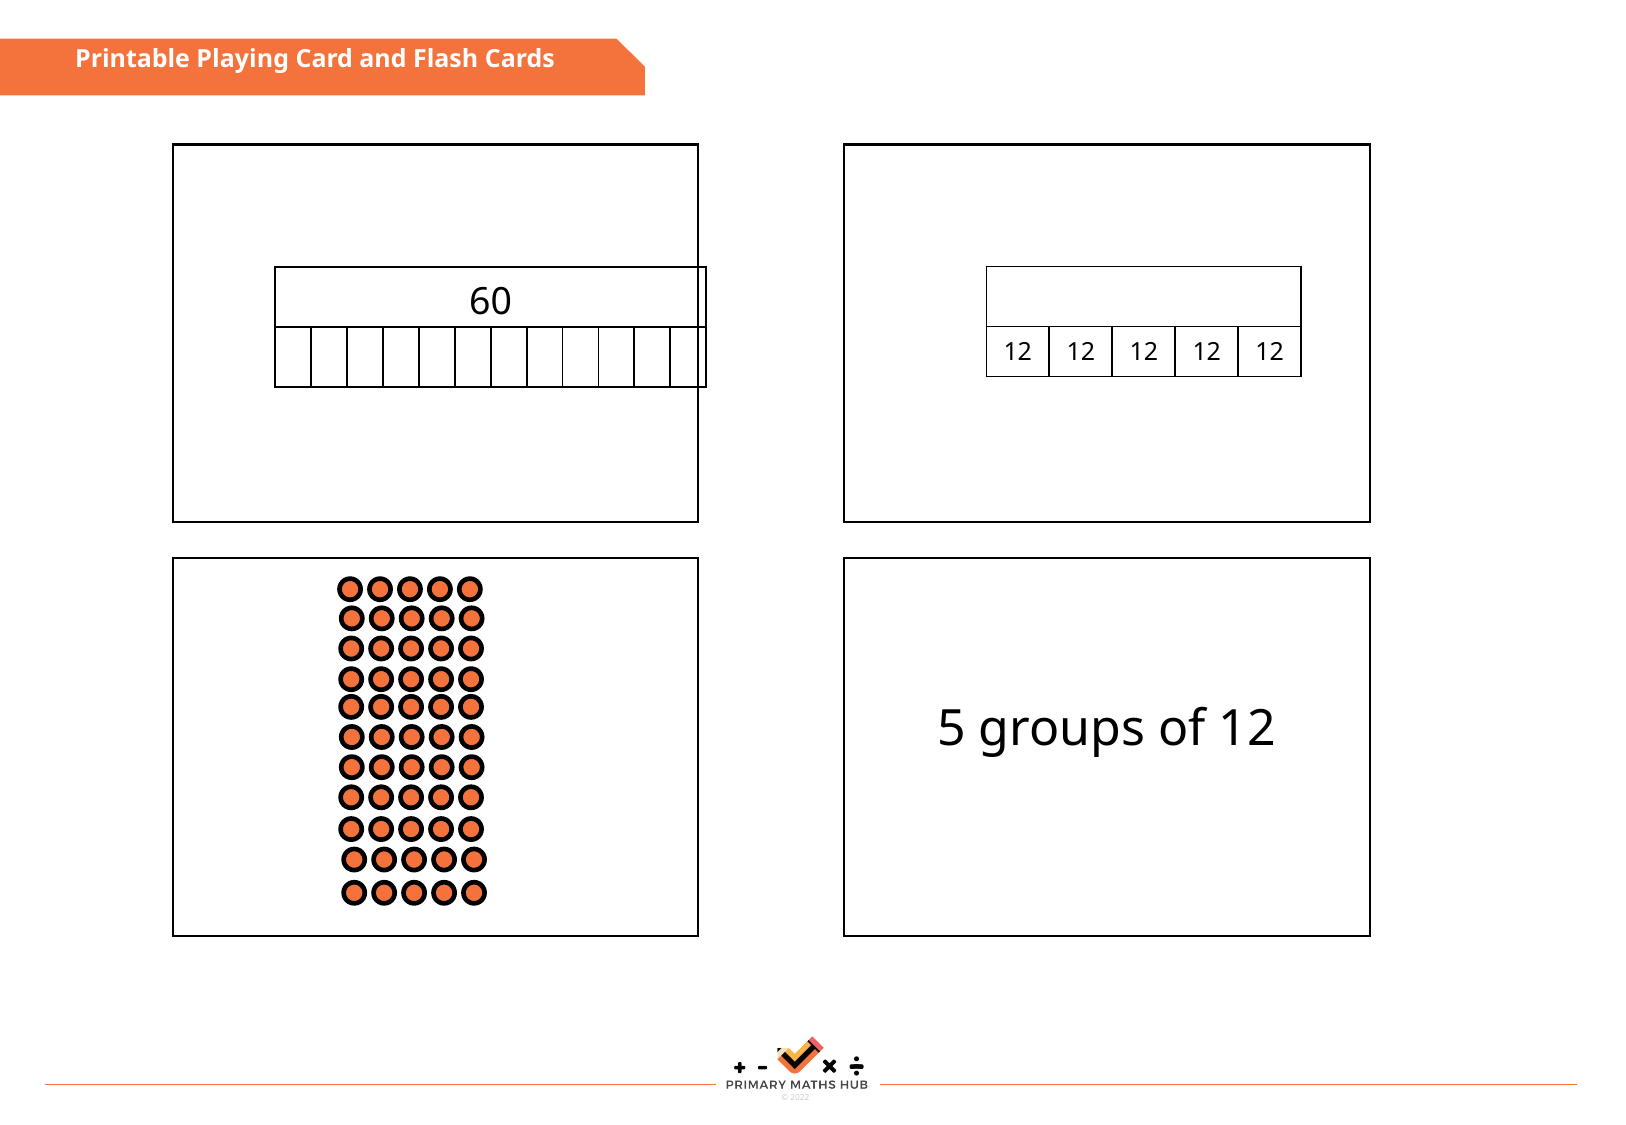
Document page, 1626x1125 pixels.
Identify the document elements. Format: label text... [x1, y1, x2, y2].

text_box [369, 785, 393, 809]
text_box [400, 755, 424, 779]
text_box [459, 695, 483, 719]
text_box [398, 577, 422, 601]
text_box [843, 557, 1371, 937]
table_cell [384, 328, 418, 386]
text_box [460, 755, 484, 779]
table_cell [599, 328, 633, 386]
table_cell 12 [1050, 327, 1111, 376]
text_box [432, 847, 456, 872]
table_cell [635, 328, 669, 386]
text_box [460, 606, 484, 630]
text_box [342, 847, 366, 872]
table_header [987, 267, 1300, 326]
text_box [459, 667, 483, 691]
text_box [430, 725, 454, 749]
text_box [368, 577, 392, 601]
text_box [339, 817, 363, 841]
text_box [339, 636, 363, 661]
text_box [430, 755, 454, 779]
text_box [428, 577, 452, 601]
text_box © 2022 [720, 1084, 870, 1110]
table_cell 12 [1239, 327, 1300, 376]
text_box [372, 881, 396, 905]
text_box [400, 606, 424, 630]
table_cell [348, 328, 382, 386]
text_box [340, 606, 364, 630]
table_cell 12 [1113, 327, 1174, 376]
text_box [432, 881, 456, 905]
text_box [340, 755, 364, 779]
text_box [402, 847, 426, 872]
text_box [339, 695, 363, 719]
text_box [339, 667, 363, 691]
text_box [369, 695, 393, 719]
table_cell [276, 328, 310, 386]
table_cell [492, 328, 526, 386]
text_box [370, 606, 394, 630]
text_box [430, 606, 454, 630]
text_box [399, 785, 423, 809]
text_box [370, 755, 394, 779]
text_box [369, 636, 393, 661]
text_box [172, 143, 699, 523]
table_cell [420, 328, 454, 386]
text_box [370, 725, 394, 749]
text_box [372, 847, 396, 872]
table_header 60 [276, 268, 705, 326]
text_box [459, 636, 483, 661]
text_box [429, 695, 453, 719]
text_box [172, 557, 699, 937]
text_box [399, 636, 423, 661]
table_cell 12 [987, 327, 1048, 376]
text_box [460, 725, 484, 749]
text_box 5 groups of 12 [844, 688, 1370, 763]
text_box [429, 667, 453, 691]
text_box [369, 667, 393, 691]
text_box [459, 817, 483, 841]
text_box [459, 785, 483, 809]
text_box [400, 725, 424, 749]
text_box [462, 847, 486, 872]
text_box [369, 817, 393, 841]
text_box [399, 817, 423, 841]
table_cell 12 [1176, 327, 1237, 376]
table_cell [671, 328, 705, 386]
text_box [399, 695, 423, 719]
text_box [338, 577, 362, 601]
text_box [429, 817, 453, 841]
text_box [340, 725, 364, 749]
table_cell [312, 328, 346, 386]
table_cell [456, 328, 490, 386]
text_box [429, 636, 453, 661]
text_box [402, 881, 426, 905]
text_box [339, 785, 363, 809]
text_box [399, 667, 423, 691]
text_box [458, 577, 482, 601]
text_box [843, 143, 1371, 523]
picture [722, 1034, 872, 1094]
text_box Printable Playing Card and Flash Cards [0, 37, 646, 97]
table_cell [528, 328, 562, 386]
table_cell [563, 328, 598, 386]
text_box [342, 881, 366, 905]
text_box [462, 881, 486, 905]
text_box [429, 785, 453, 809]
